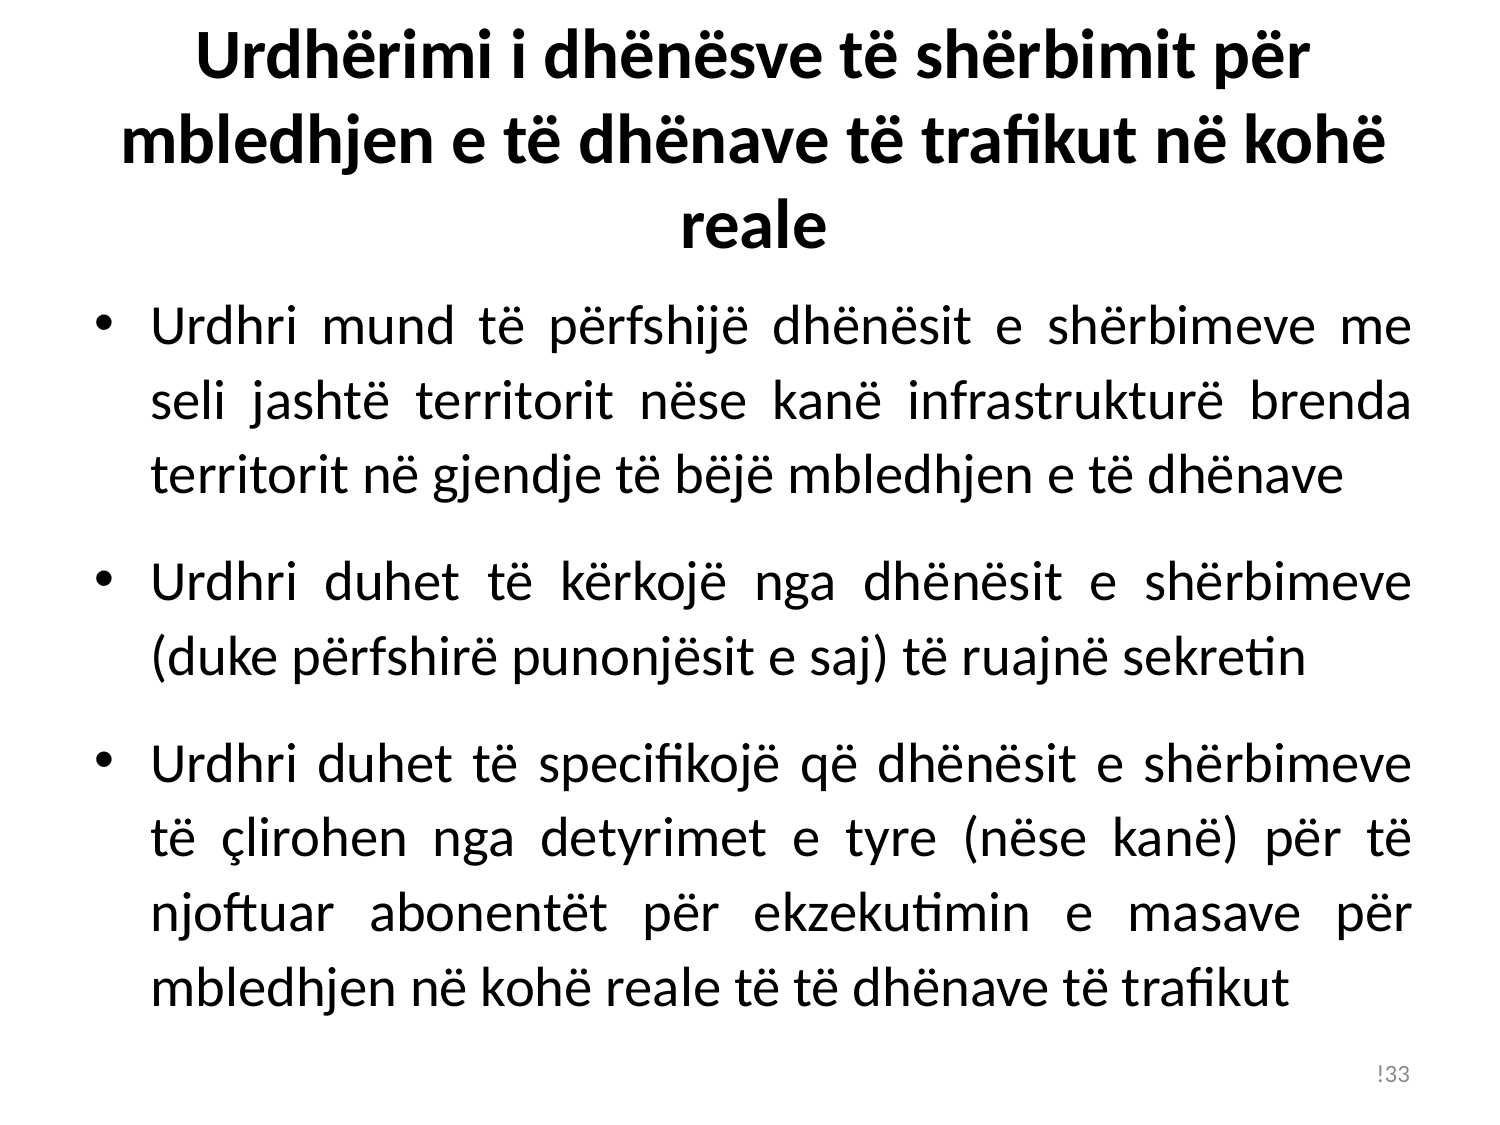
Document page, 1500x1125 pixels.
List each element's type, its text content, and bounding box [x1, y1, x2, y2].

list Urdhri mund të përfshijë dhënësit e shërbimeve me seli jashtë territorit nëse kanë infrastrukturë brenda territorit në gjendje të bëjë mbledhjen e të dhënave Urdhri duhet të kërkojë nga dhënësit e shërbimeve (duke përfshirë punonjësit e saj) të ruajnë sekretin Urdhri duhet të specifikojë që dhënësit e shërbimeve të çlirohen nga detyrimet e tyre (nëse kanë) për të njoftuar abonentët për ekzekutimin e masave për mbledhjen në kohë reale të të dhënave të trafikut [79, 273, 1430, 1043]
slide_number !33 [1074, 1042, 1425, 1103]
title Urdhërimi i dhënësve të shërbimit për mbledhjen e të dhënave të trafikut në kohë reale [54, 0, 1455, 188]
